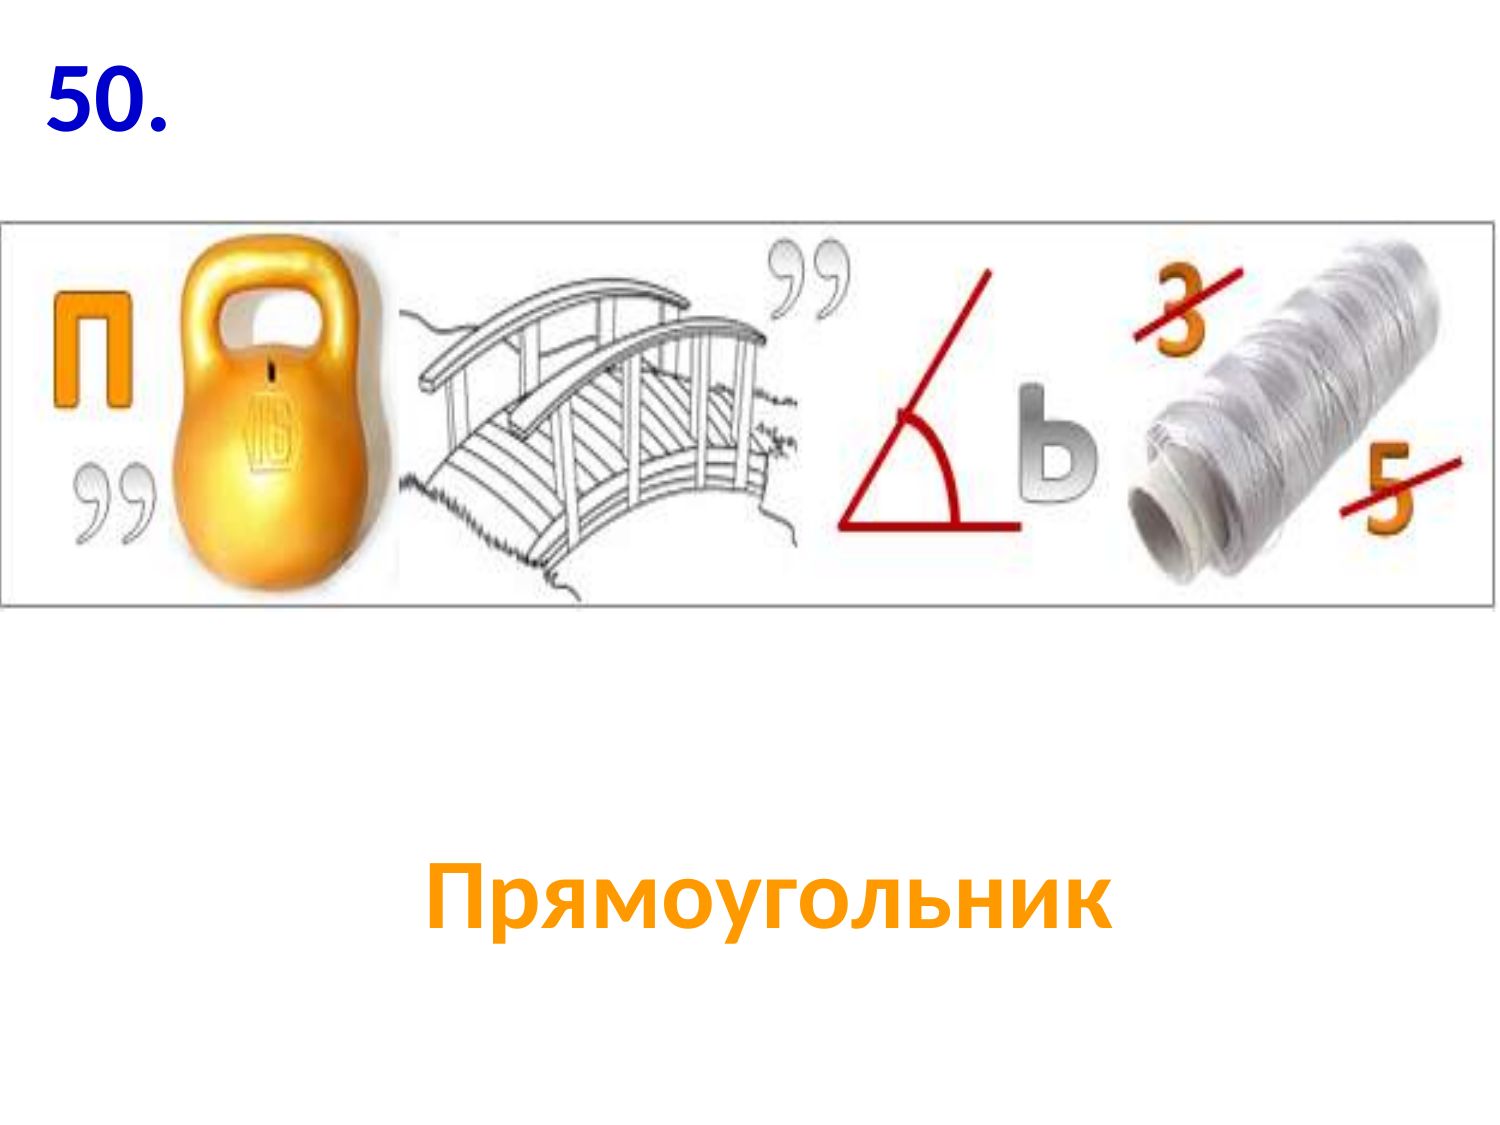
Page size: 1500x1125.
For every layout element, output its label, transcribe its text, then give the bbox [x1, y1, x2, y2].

text_box 50. [29, 24, 242, 160]
picture [0, 219, 1498, 613]
text_box Прямоугольник [360, 821, 1178, 1002]
